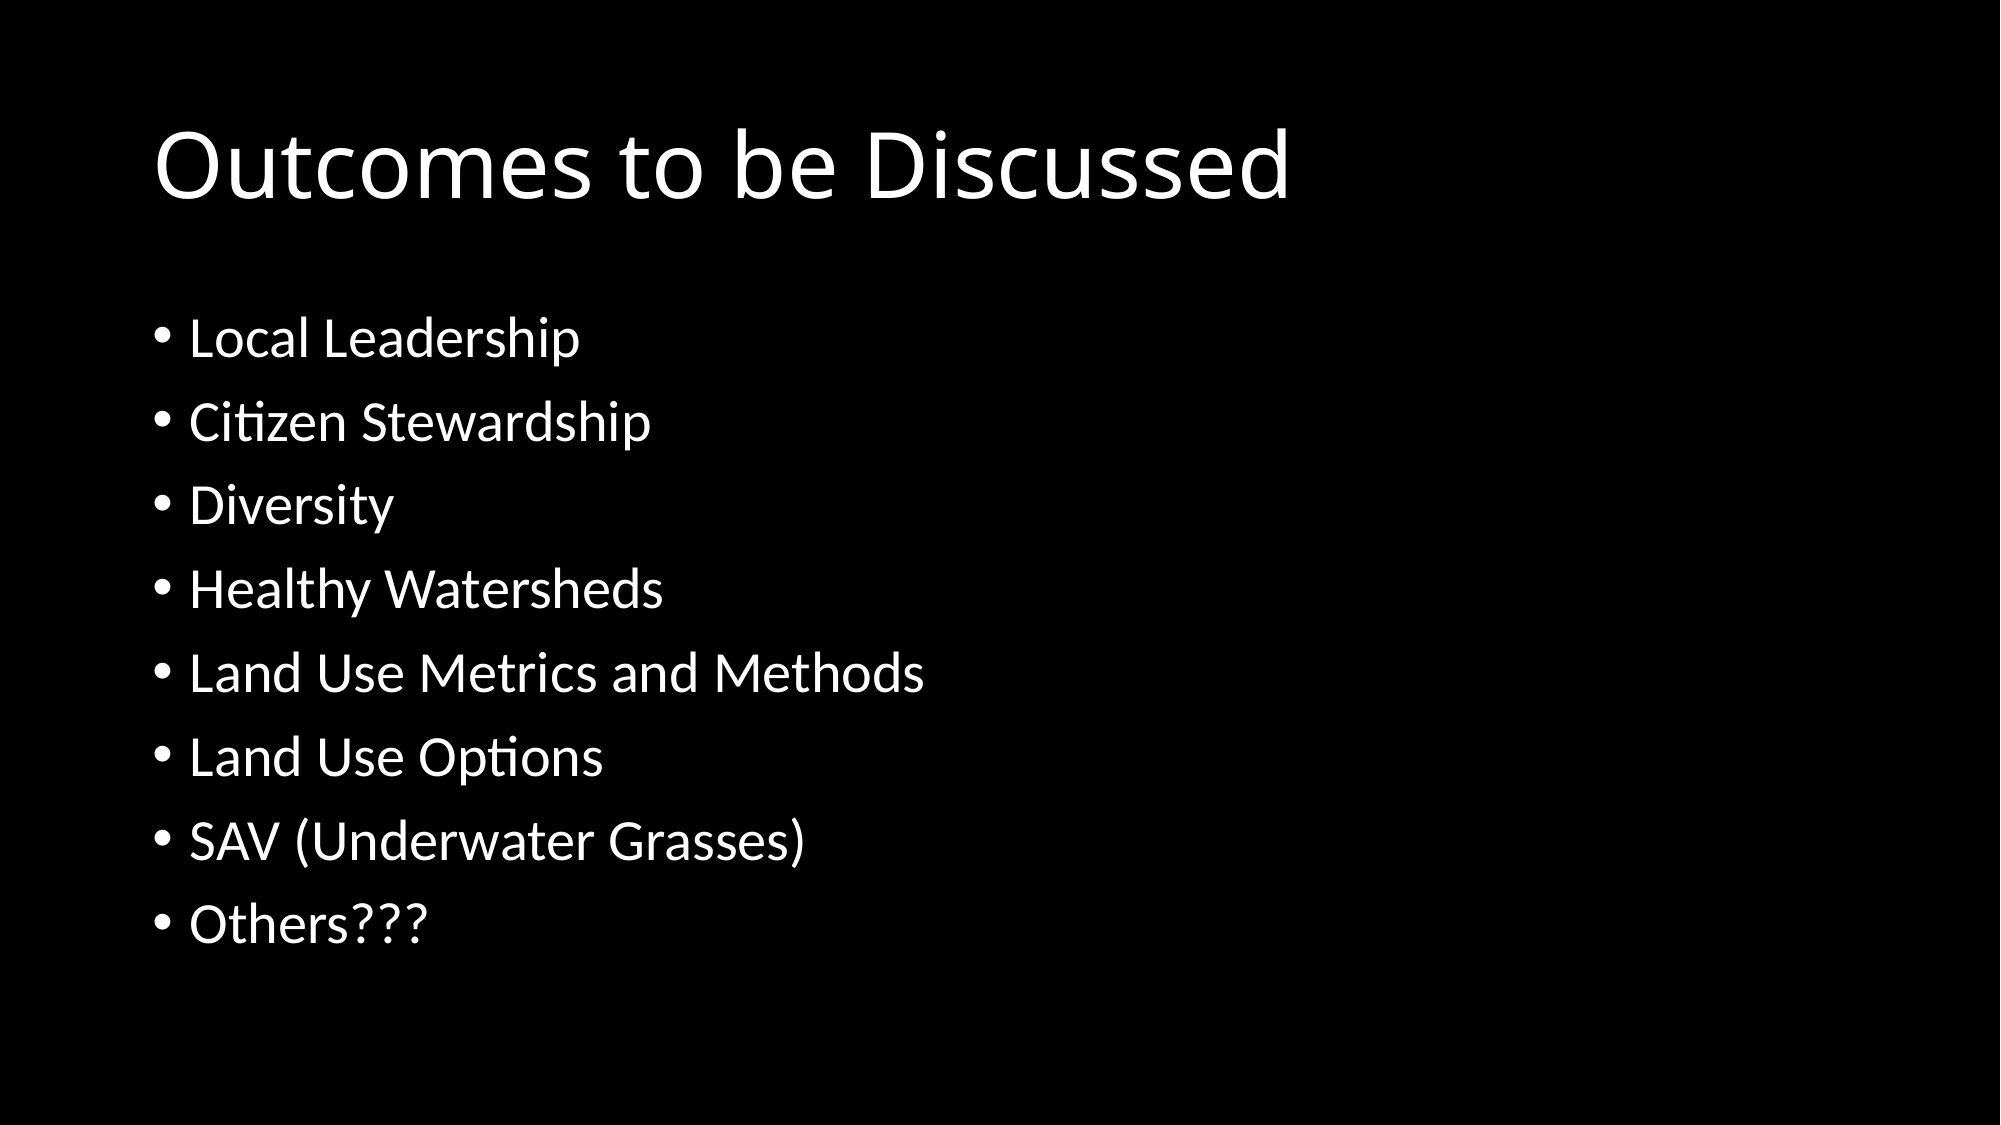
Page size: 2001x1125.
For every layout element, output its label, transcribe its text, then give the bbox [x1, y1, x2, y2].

list Local Leadership Citizen Stewardship Diversity Healthy Watersheds Land Use Metrics and Methods Land Use Options SAV (Underwater Grasses) Others??? [137, 299, 1863, 1014]
title Outcomes to be Discussed [137, 59, 1863, 278]
